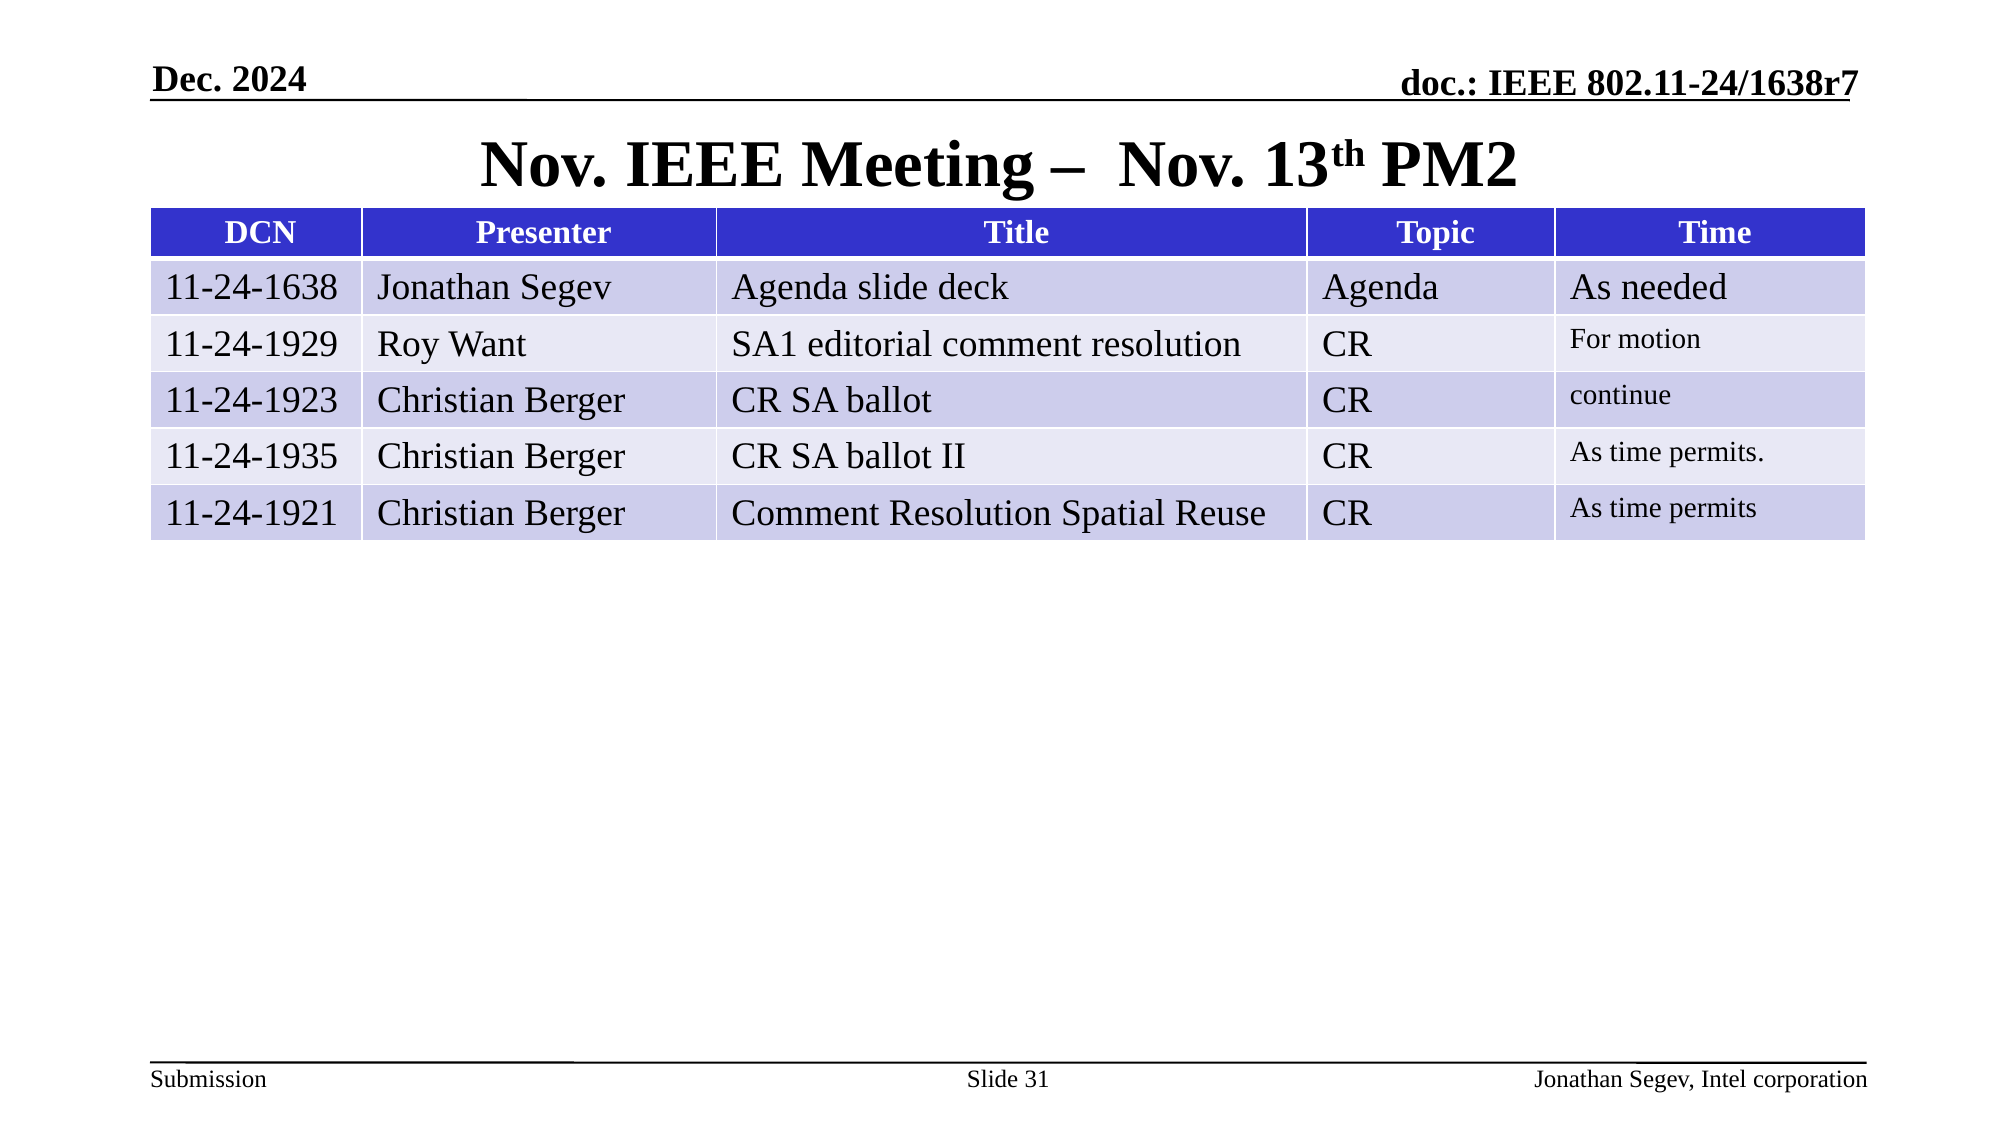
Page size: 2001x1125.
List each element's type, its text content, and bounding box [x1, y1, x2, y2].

table_cell 11-24-1921 [151, 485, 361, 540]
table_header Topic [1308, 208, 1554, 256]
table_cell For motion [1556, 316, 1865, 371]
table_header Title [717, 208, 1306, 256]
table_cell CR [1308, 485, 1554, 540]
table_cell As time permits [1556, 485, 1865, 540]
table_header Presenter [363, 208, 716, 256]
table_cell As time permits. [1556, 429, 1865, 484]
table_cell Christian Berger [363, 485, 716, 540]
table_cell CR SA ballot [717, 372, 1306, 427]
table_cell 11-24-1935 [151, 429, 361, 484]
table_cell CR [1308, 316, 1554, 371]
table_cell Comment Resolution Spatial Reuse [717, 485, 1306, 540]
table_cell Roy Want [363, 316, 716, 371]
footer Jonathan Segev, Intel corporation [1171, 1061, 1869, 1093]
table_cell CR SA ballot II [717, 429, 1306, 484]
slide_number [152, 54, 563, 100]
table_cell Agenda slide deck [717, 261, 1306, 314]
table_cell Agenda [1308, 261, 1554, 314]
title Nov. IEEE Meeting – Nov. 13th PM2 [149, 112, 1850, 206]
table_cell 11-24-1929 [151, 316, 361, 371]
table_cell CR [1308, 429, 1554, 484]
table_cell CR [1308, 372, 1554, 427]
table_cell Christian Berger [363, 429, 716, 484]
table_cell Christian Berger [363, 372, 716, 427]
table_cell 11-24-1923 [151, 372, 361, 427]
table_header DCN [151, 208, 361, 256]
slide_number Slide 31 [950, 1061, 1067, 1123]
table_cell 11-24-1638 [151, 261, 361, 314]
table_header Time [1556, 208, 1865, 256]
table_cell As needed [1556, 261, 1865, 314]
table_cell SA1 editorial comment resolution [717, 316, 1306, 371]
table_cell Jonathan Segev [363, 261, 716, 314]
table_cell continue [1556, 372, 1865, 427]
